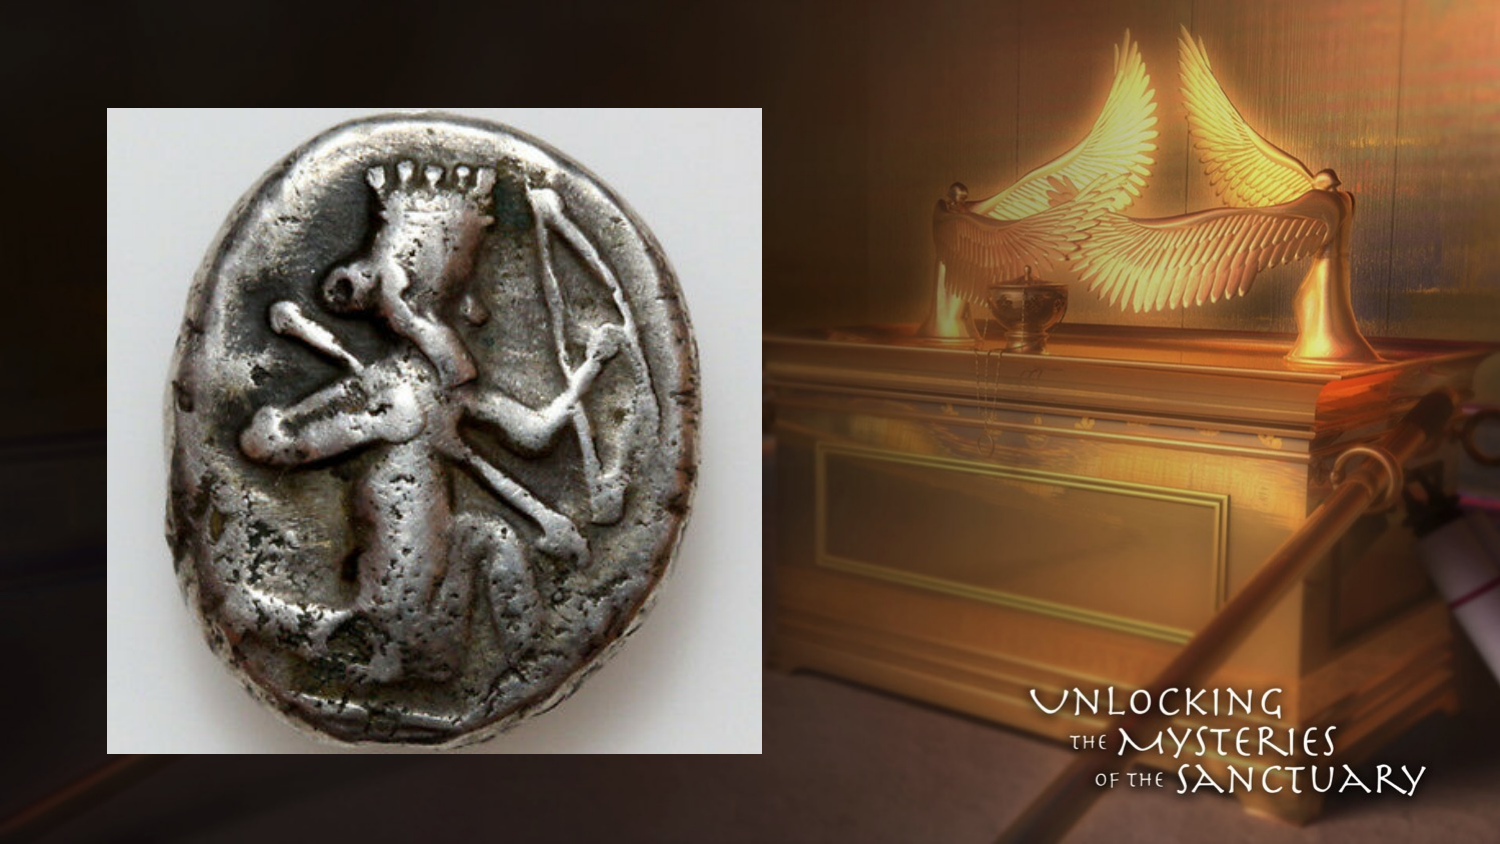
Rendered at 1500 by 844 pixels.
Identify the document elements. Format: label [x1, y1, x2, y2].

picture [0, 0, 1500, 844]
list [106, 107, 763, 754]
